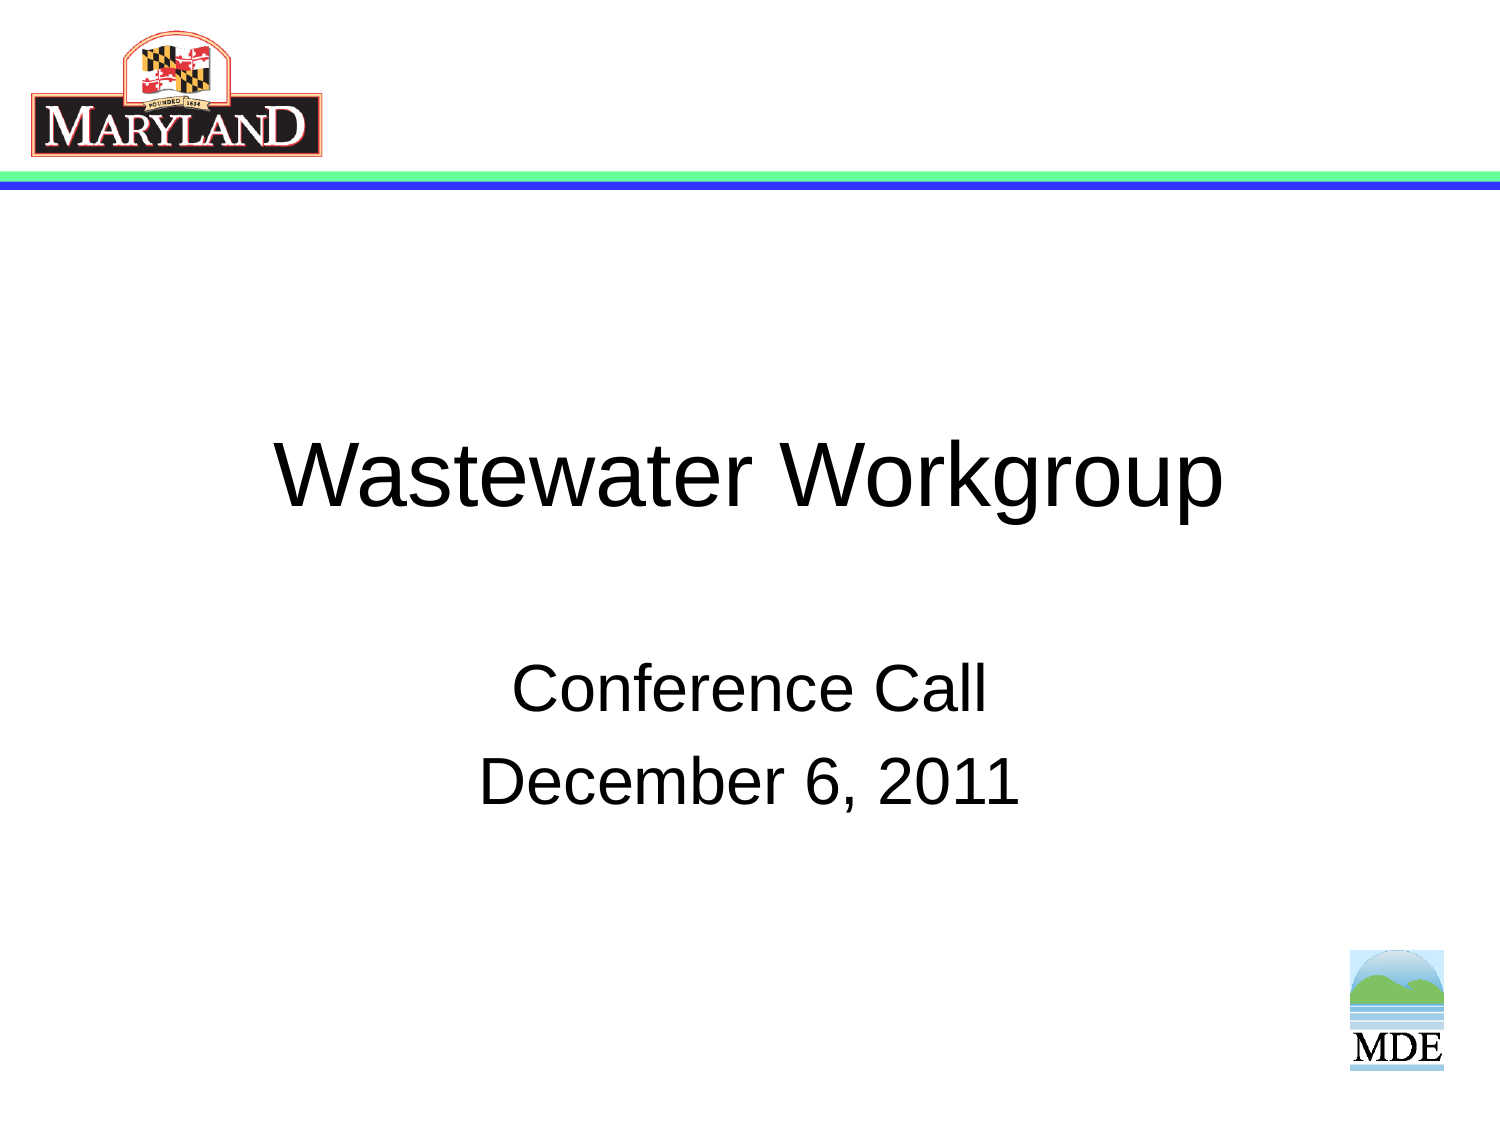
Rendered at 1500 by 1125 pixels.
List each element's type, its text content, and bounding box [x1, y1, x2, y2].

picture [30, 30, 324, 157]
subtitle Conference Call December 6, 2011 [224, 637, 1276, 926]
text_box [0, 178, 1500, 186]
picture [1349, 949, 1444, 1071]
title Wastewater Workgroup [112, 349, 1388, 591]
